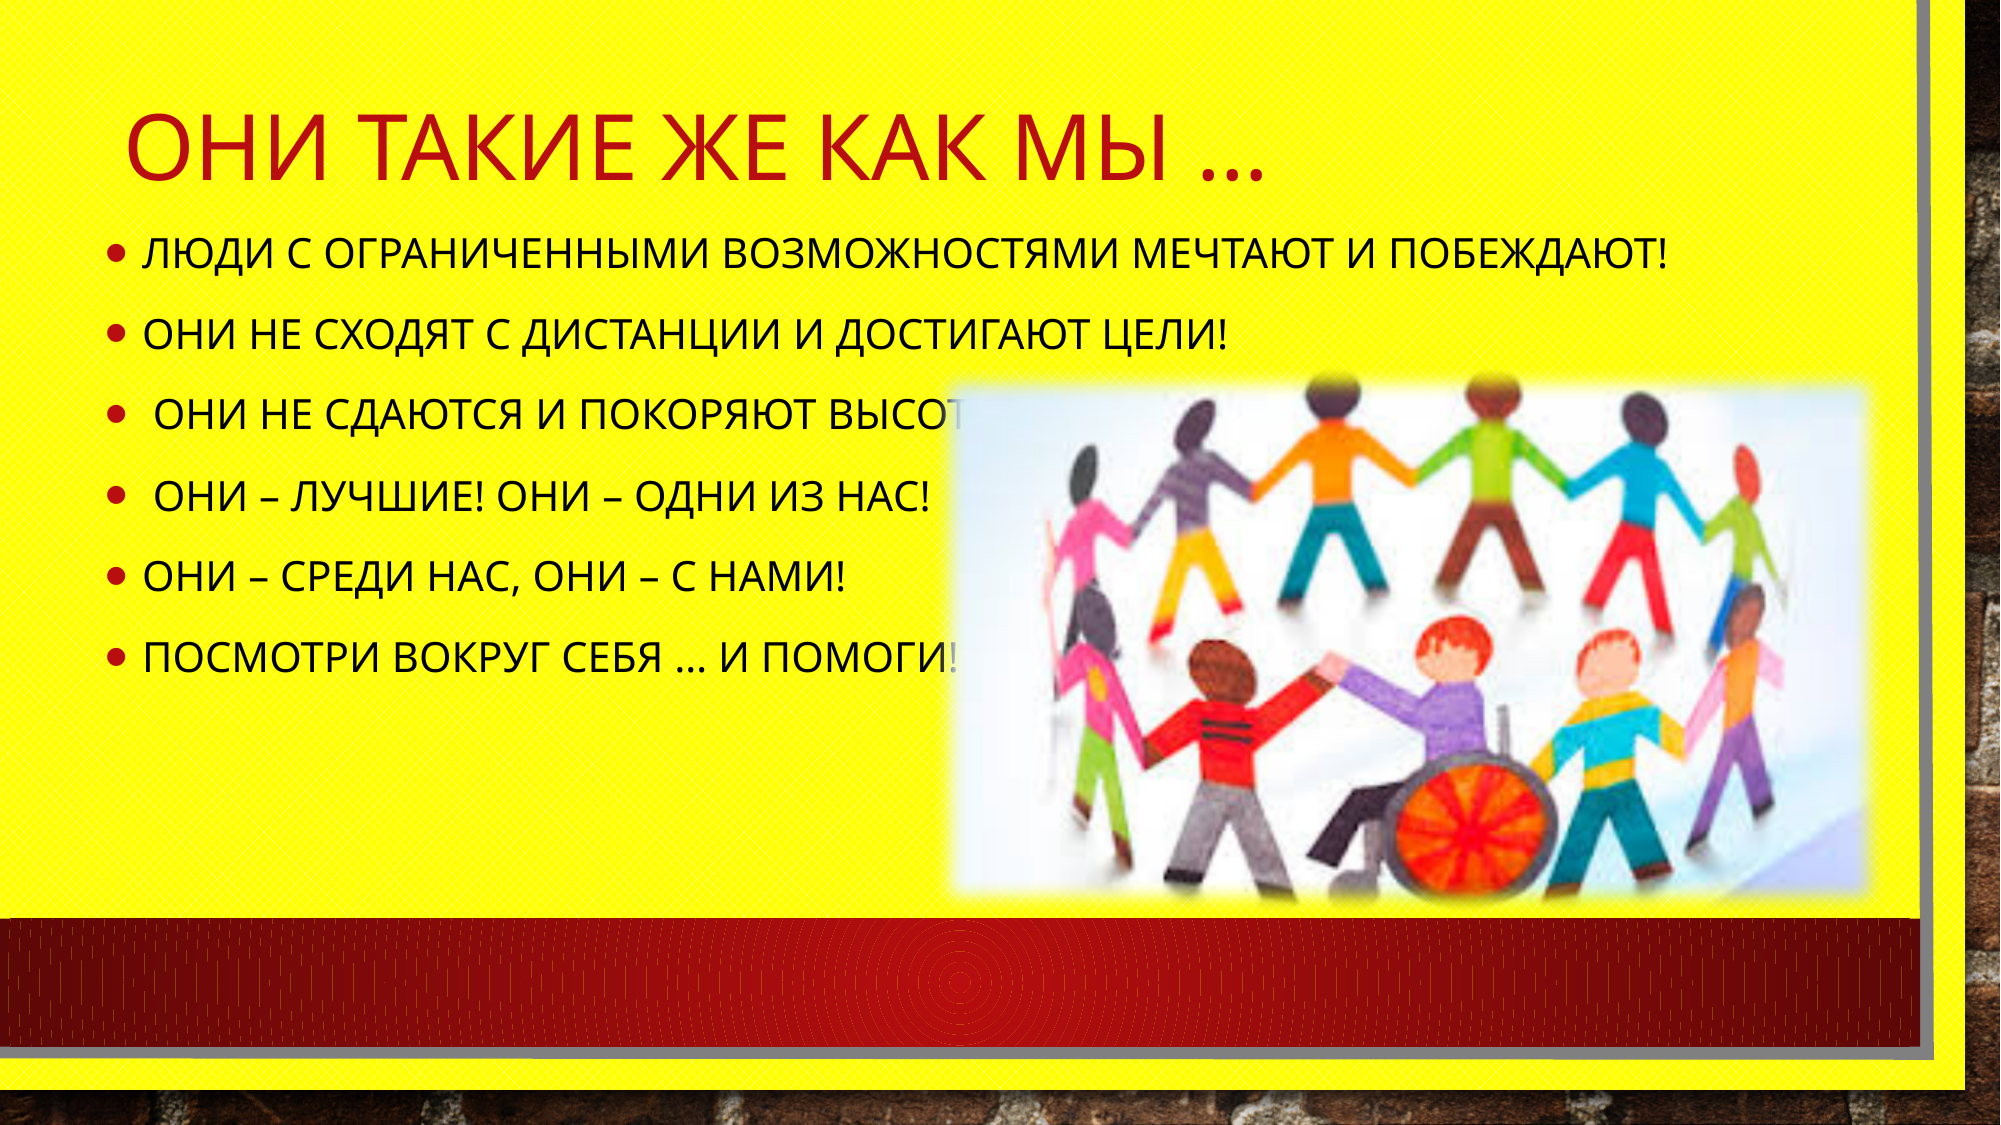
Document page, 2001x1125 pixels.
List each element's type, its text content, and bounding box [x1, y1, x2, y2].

list Люди с ограниченными возможностями мечтают и побеждают! Они не сходят с дистанции и достигают цели! Они не сдаются и покоряют высоты! Они – лучшие! Они – одни из нас! Они – среди нас, они – с нами! Посмотри вокруг себя … и помоги! [89, 217, 1795, 761]
picture [0, 0, 2000, 1125]
title Они такие же как мы … [108, 56, 1814, 246]
picture [930, 364, 1889, 915]
